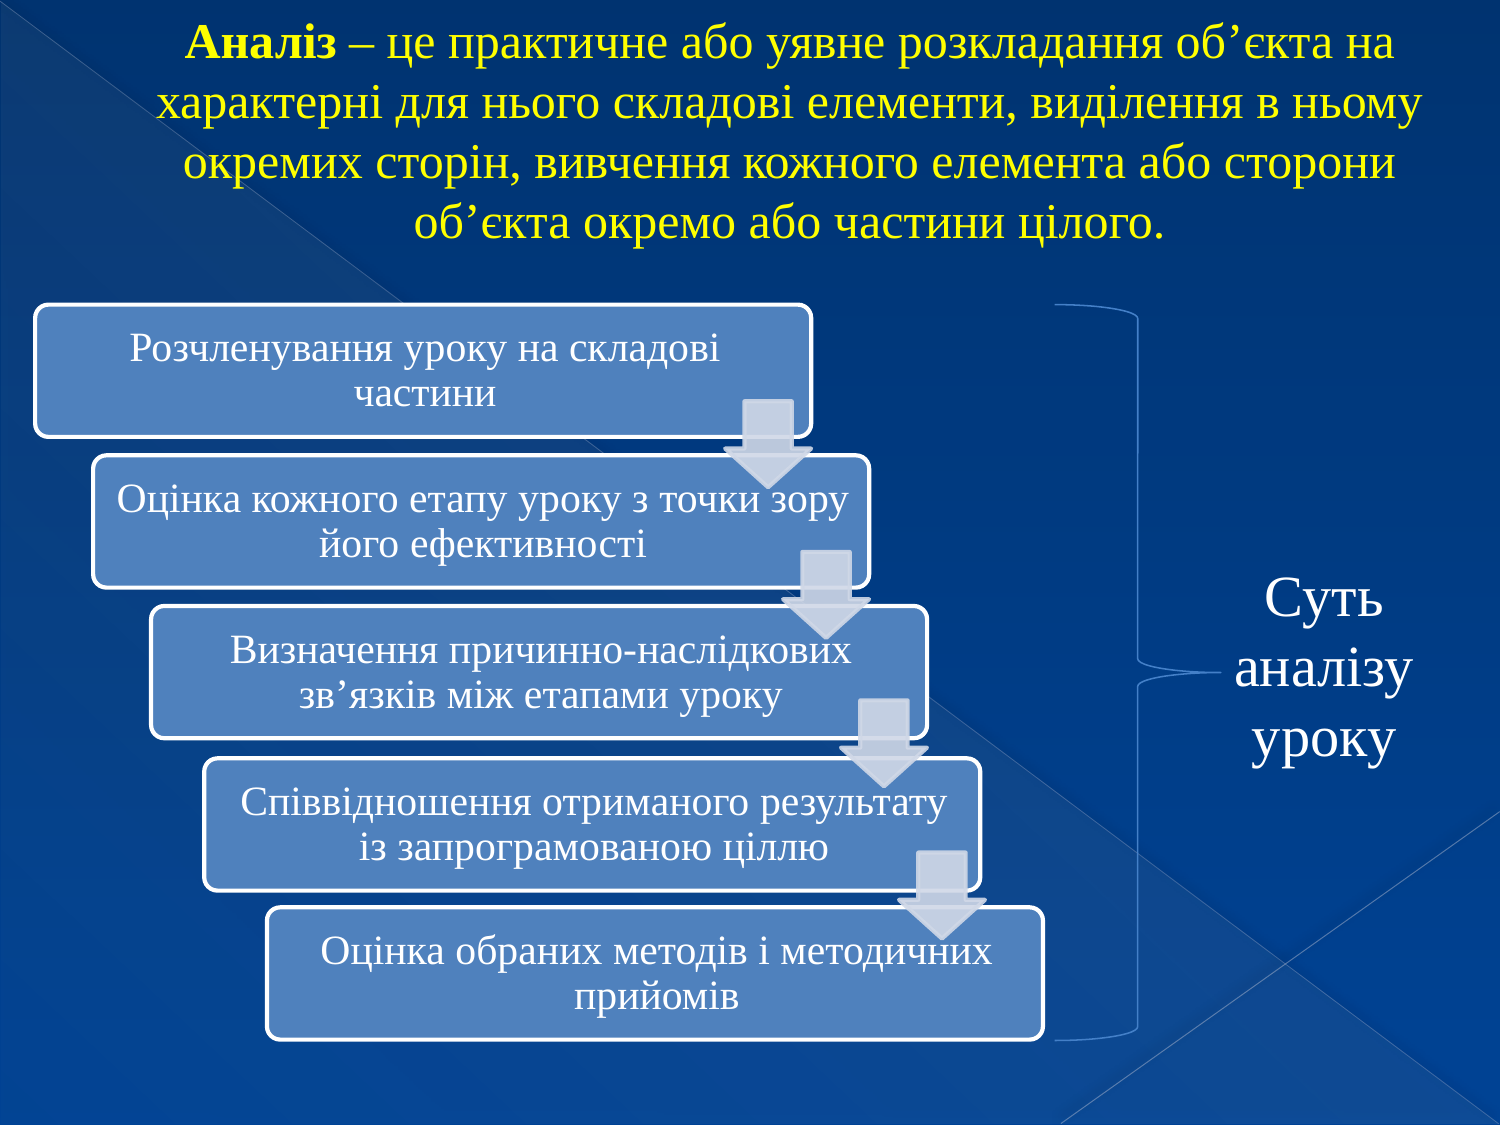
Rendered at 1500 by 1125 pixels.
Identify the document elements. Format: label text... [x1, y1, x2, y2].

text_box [34, 304, 1044, 1040]
text_box Суть аналізу уроку [1218, 550, 1430, 776]
title Аналіз – це практичне або уявне розкладання об’єкта на характерні для нього складові елементи, виділення в ньому окремих сторін, вивчення кожного елемента або сторони об’єкта окремо або частини цілого. [35, 23, 1465, 235]
text_box [1054, 303, 1218, 1042]
